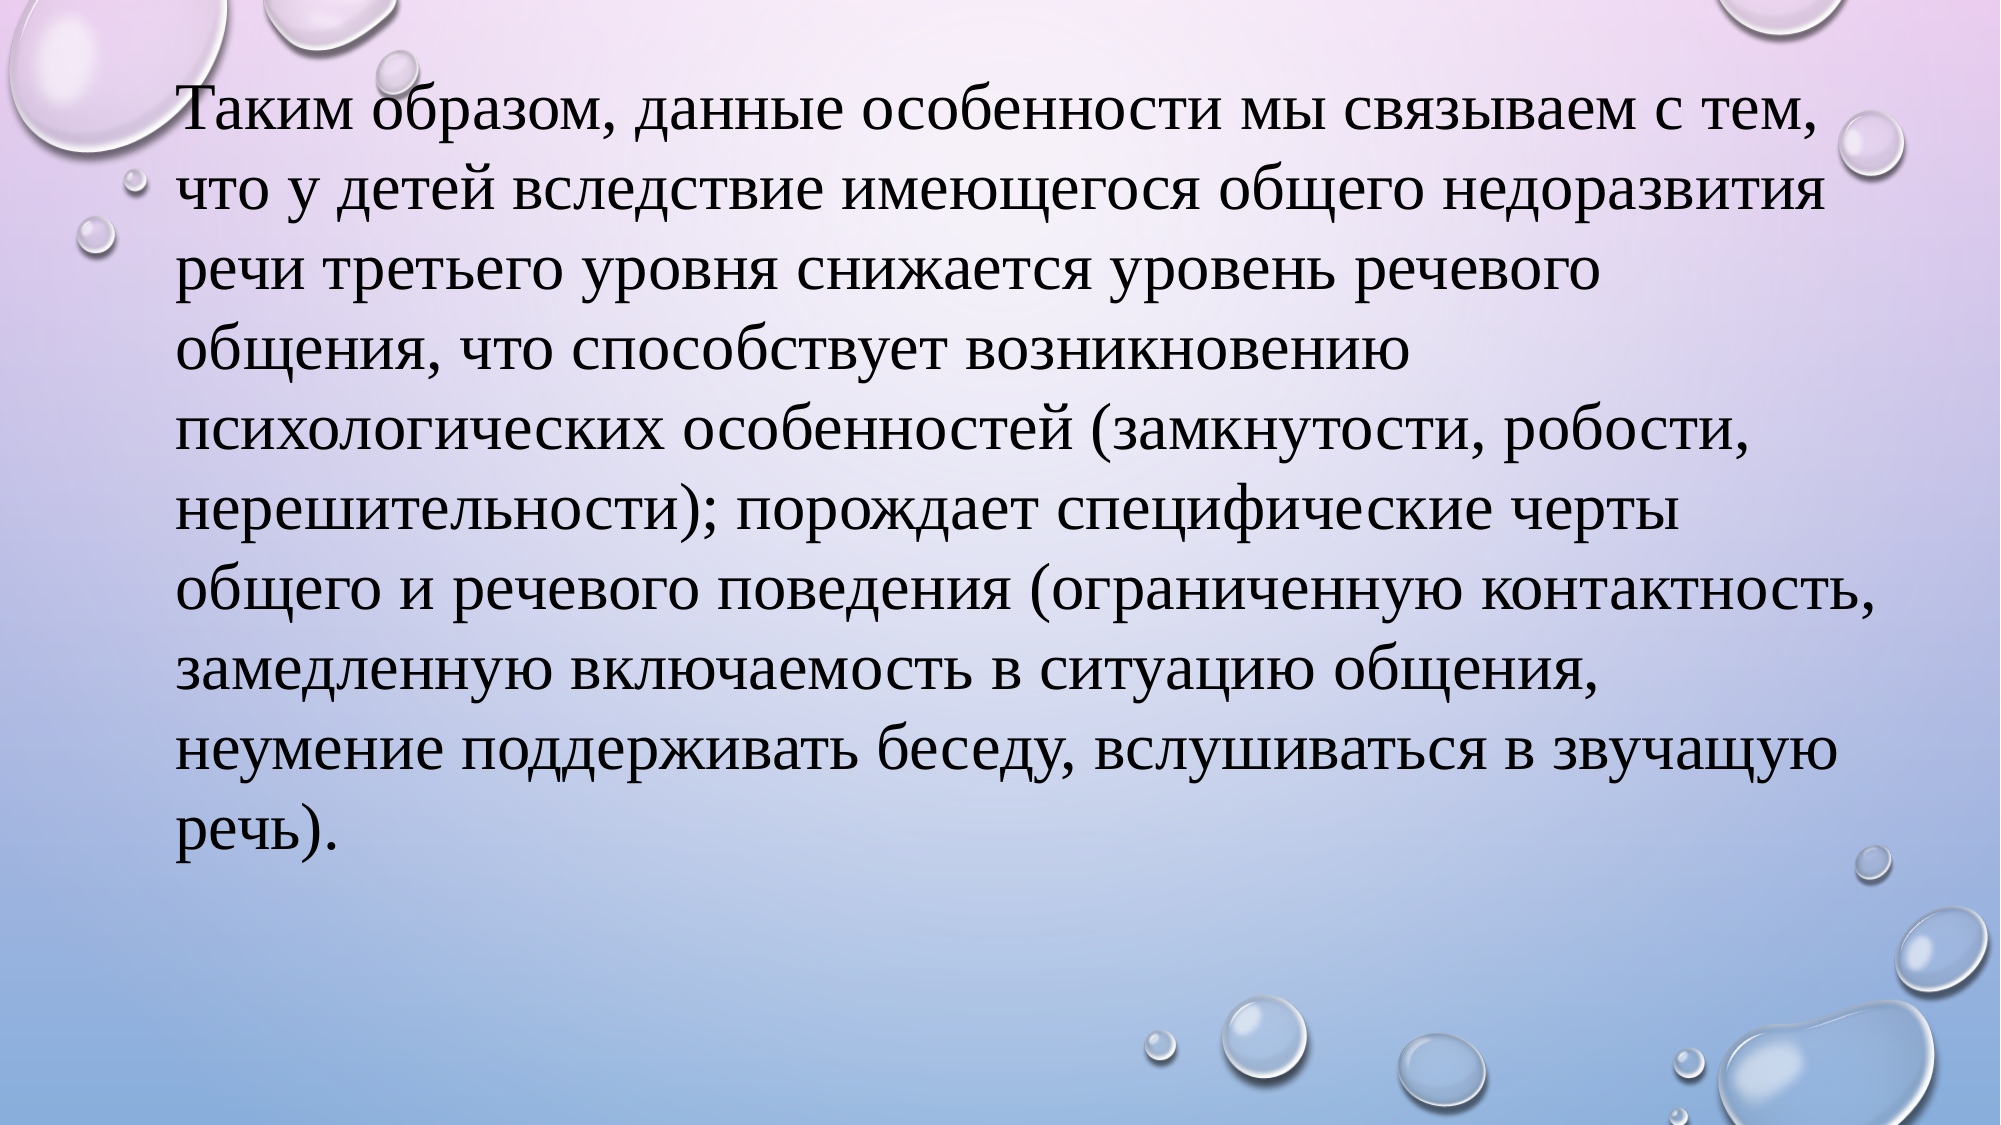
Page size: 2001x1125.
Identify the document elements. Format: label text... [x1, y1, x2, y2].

text_box Таким образом, данные особенности мы связываем с тем, что у детей вследствие имеющегося общего недоразвития речи третьего уровня снижается уровень речевого общения, что способствует возникновению психологических особенностей (замкнутости, робости, нерешительности); порождает специфические черты общего и речевого поведения (ограниченную контактность, замедленную включаемость в ситуацию общения, неумение поддерживать беседу, вслушиваться в звучащую речь). [160, 55, 1898, 870]
picture [0, 0, 2000, 1125]
